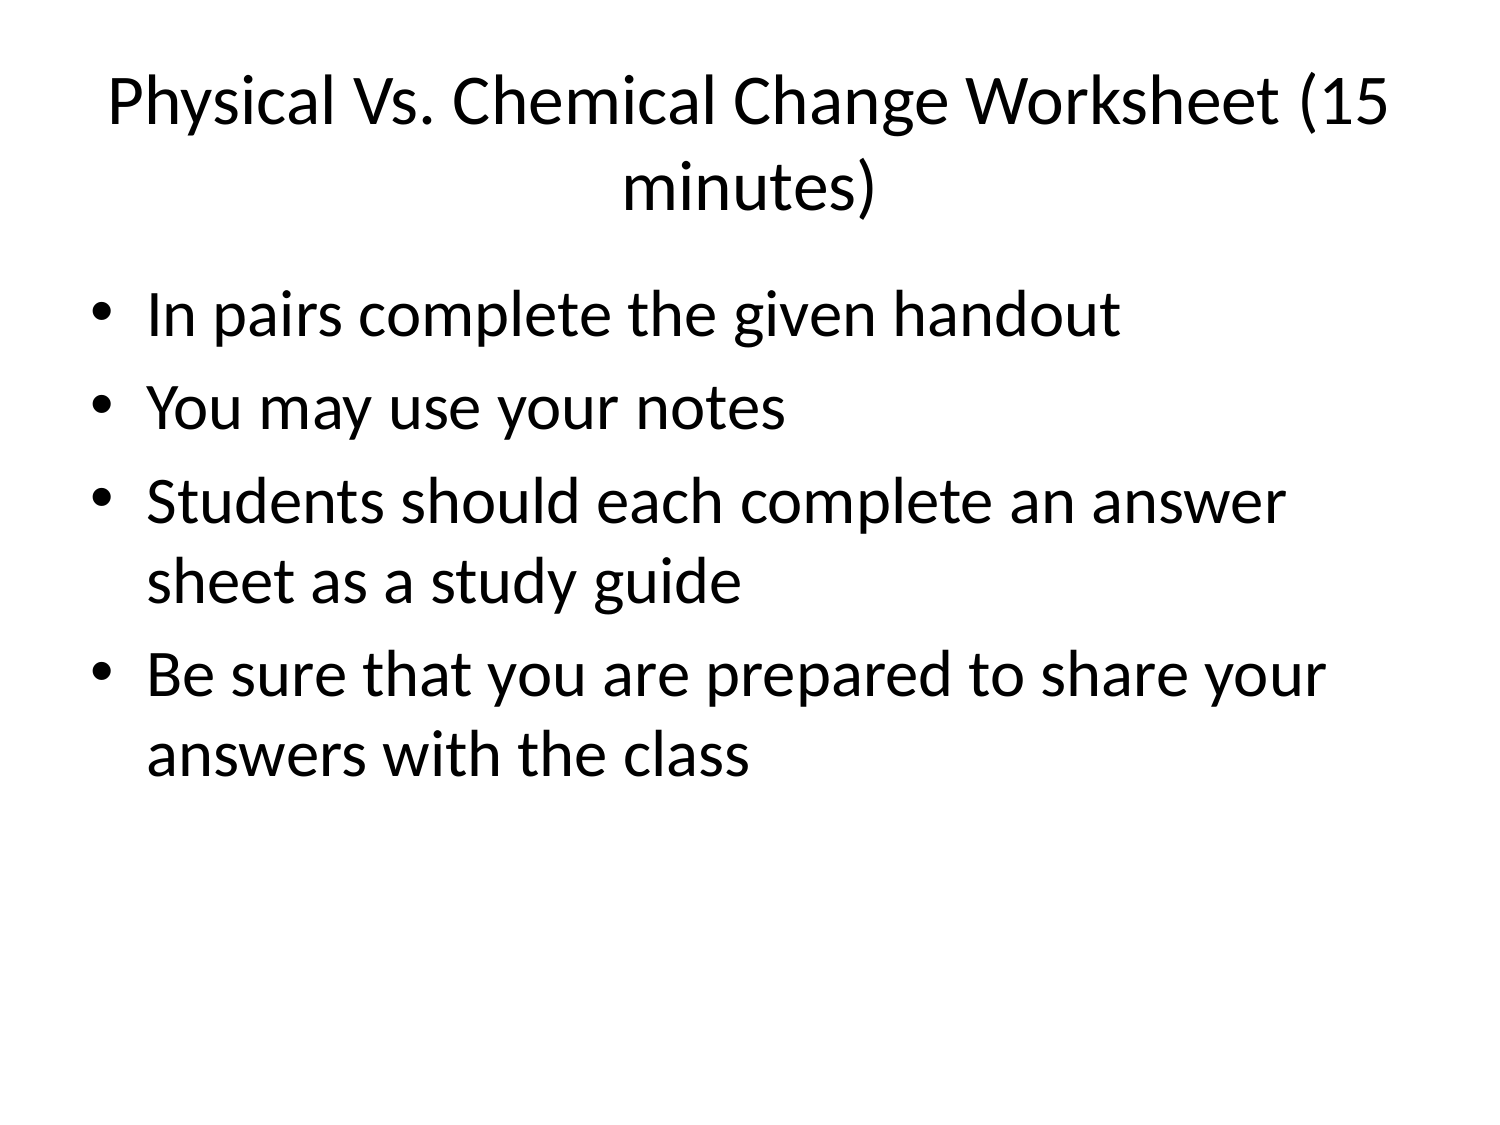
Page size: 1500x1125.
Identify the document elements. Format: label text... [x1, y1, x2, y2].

list In pairs complete the given handout You may use your notes Students should each complete an answer sheet as a study guide Be sure that you are prepared to share your answers with the class [75, 262, 1425, 1005]
title Physical Vs. Chemical Change Worksheet (15 minutes) [75, 45, 1425, 233]
